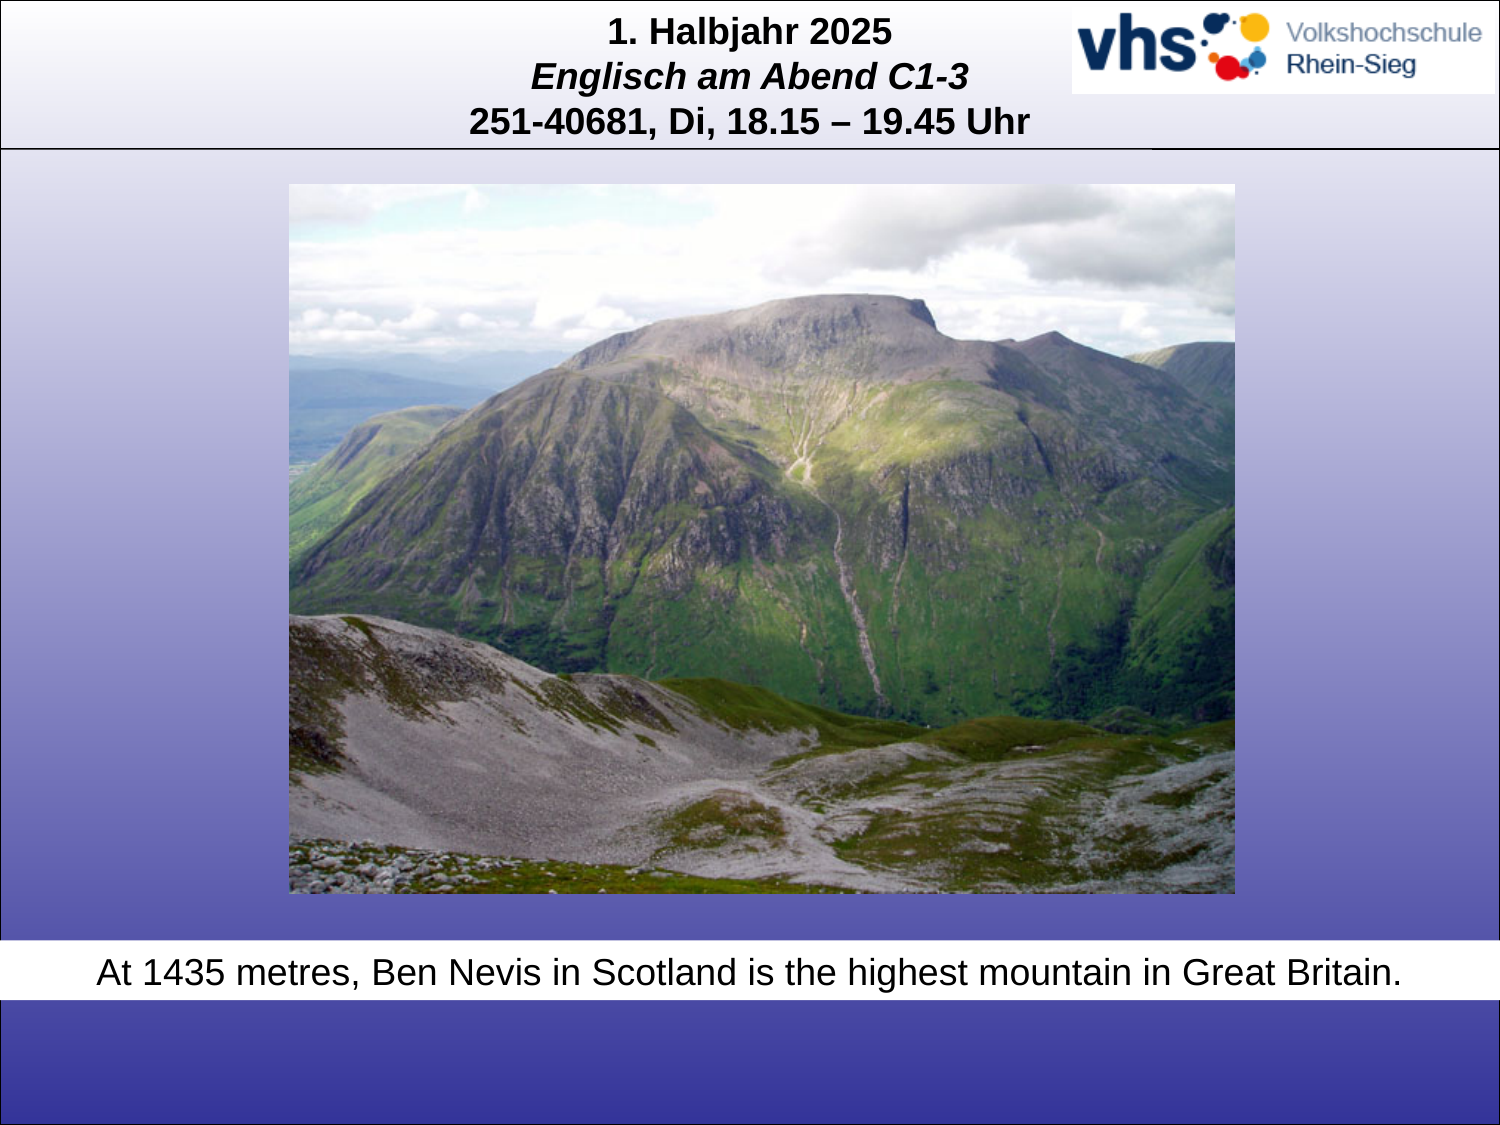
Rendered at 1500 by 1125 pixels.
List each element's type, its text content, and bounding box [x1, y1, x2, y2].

picture [288, 184, 1235, 894]
picture [1072, 7, 1495, 94]
text_box At 1435 metres, Ben Nevis in Scotland is the highest mountain in Great Britain. [0, 940, 1500, 1001]
